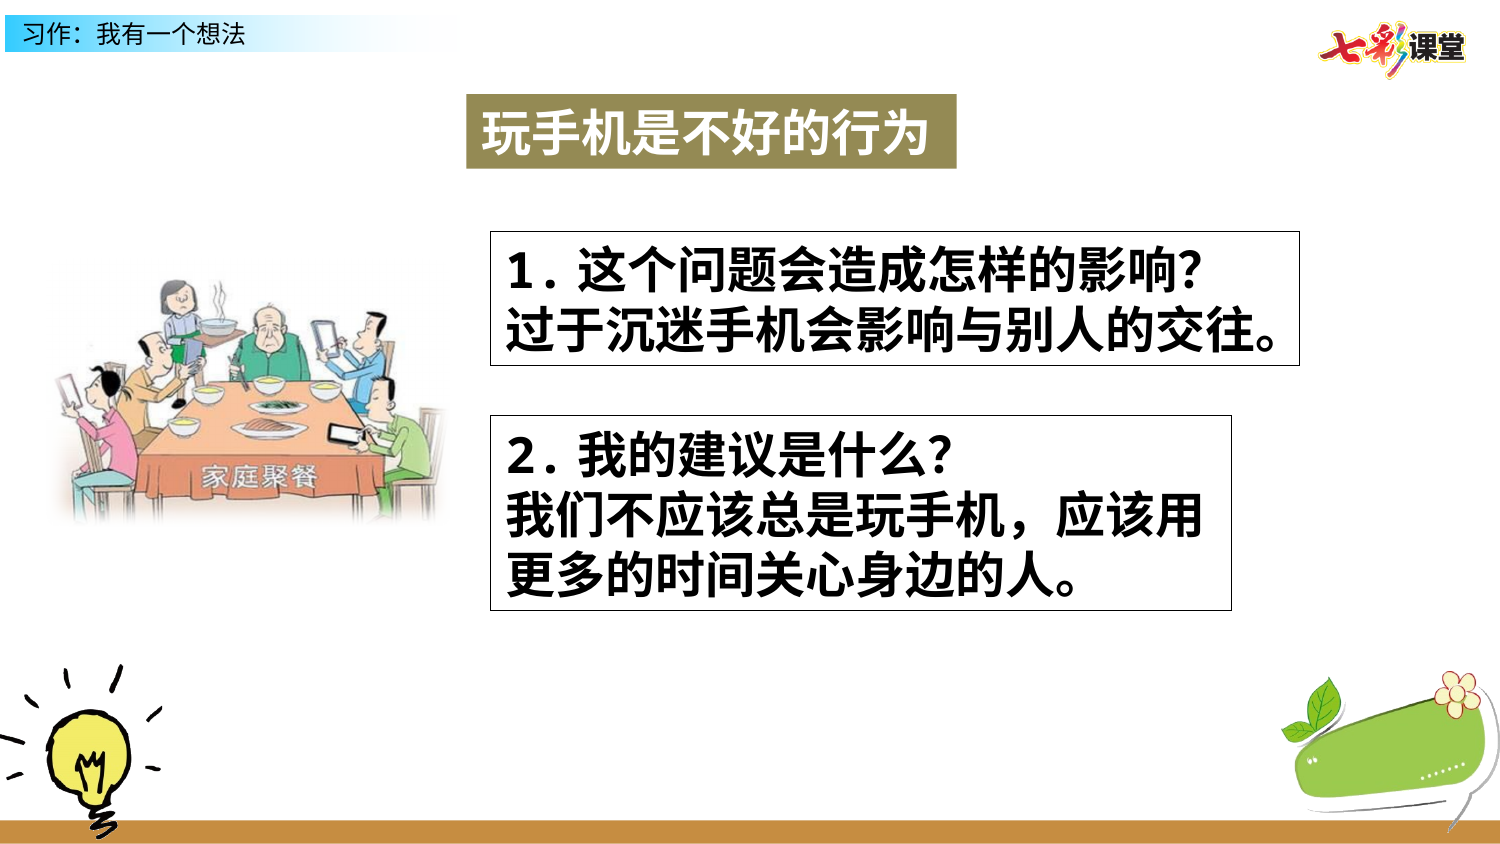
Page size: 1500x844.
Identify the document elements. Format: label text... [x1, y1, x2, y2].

text_box 2.我的建议是什么？ 我们不应该总是玩手机，应该用更多的时间关心身边的人。 [490, 415, 1232, 611]
picture [44, 257, 451, 527]
text_box 玩手机是不好的行为 [466, 94, 957, 169]
picture [1316, 20, 1468, 80]
picture [0, 653, 178, 844]
text_box 1.这个问题会造成怎样的影响？ 过于沉迷手机会影响与别人的交往。 [490, 231, 1300, 366]
picture [1277, 671, 1500, 833]
